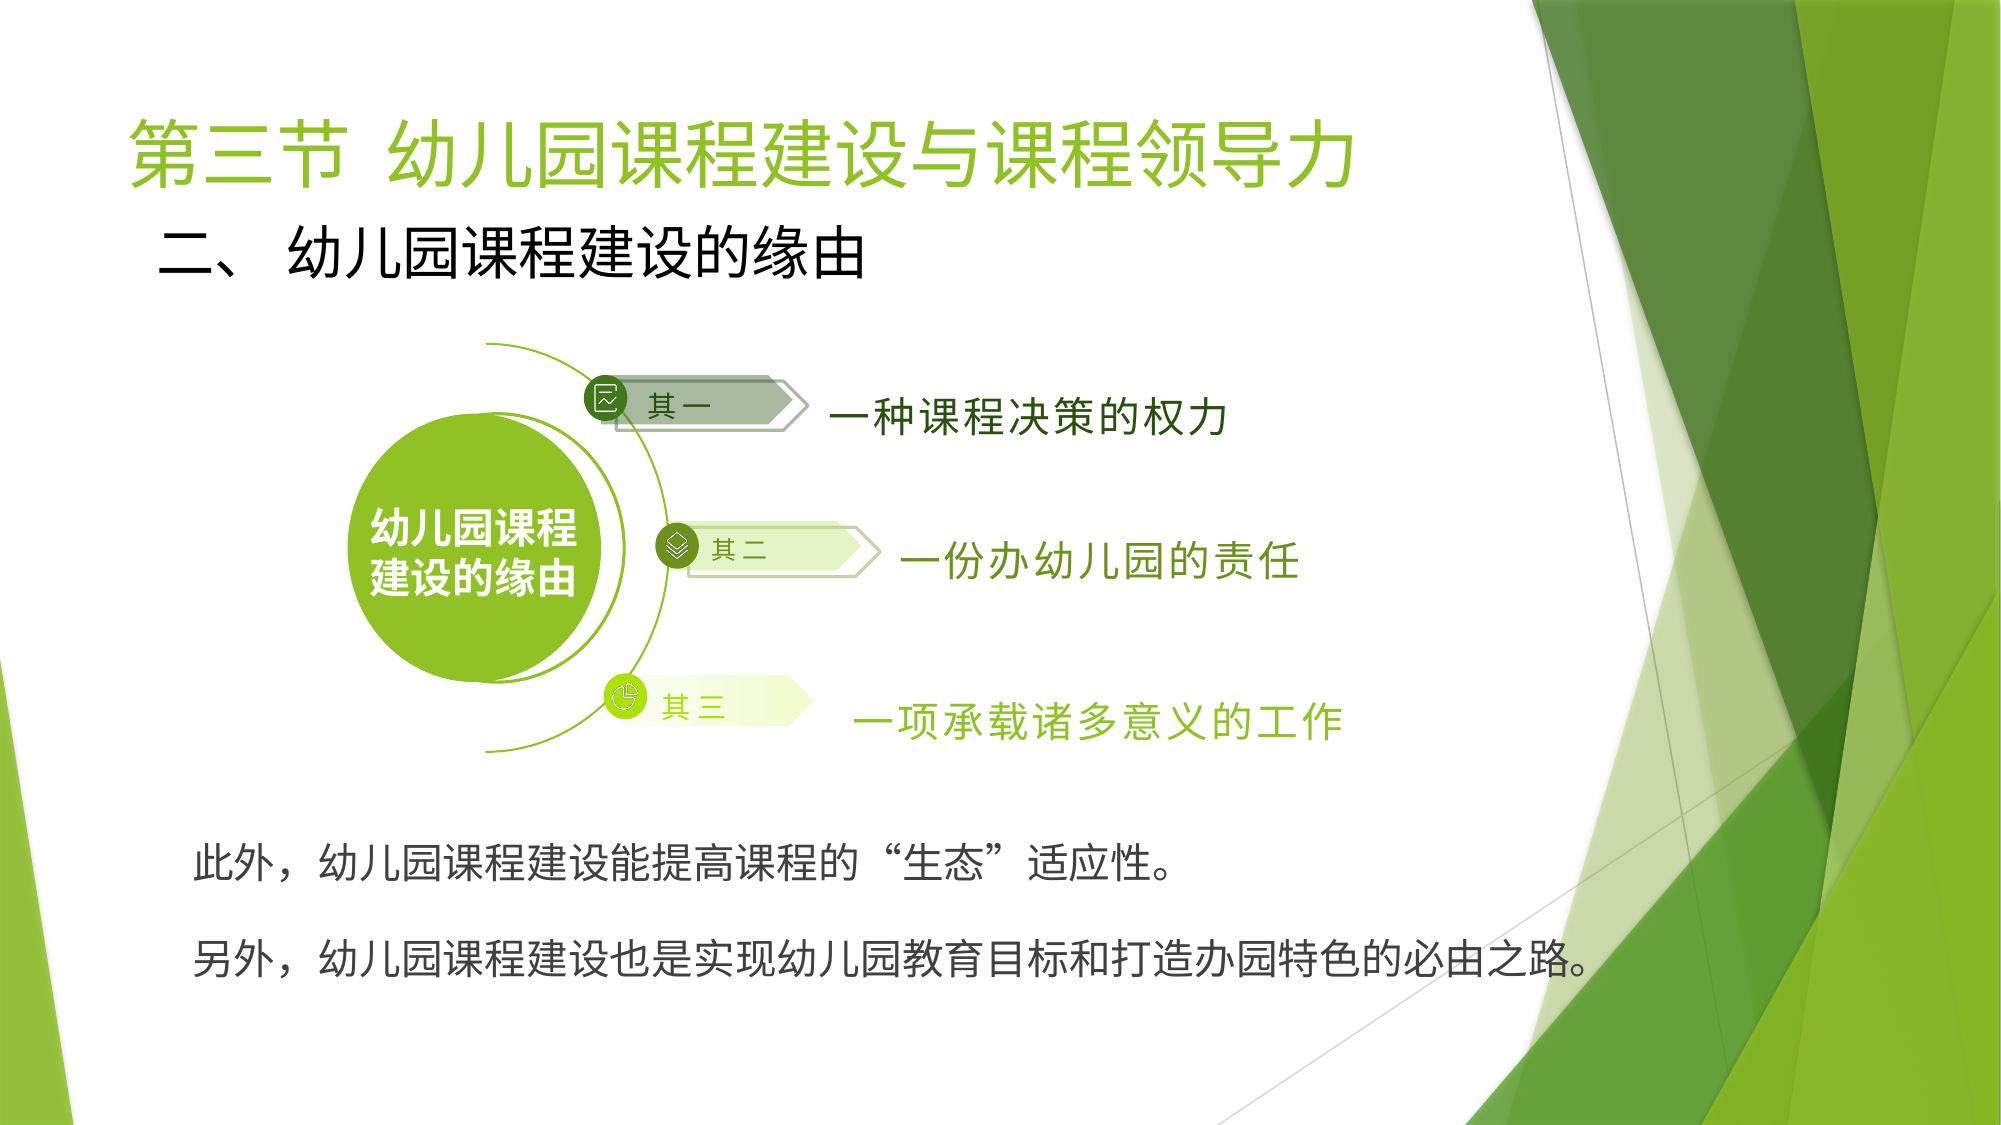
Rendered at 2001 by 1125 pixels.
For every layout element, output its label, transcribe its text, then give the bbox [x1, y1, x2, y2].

text_box 二、 幼儿园课程建设的缘由 [141, 208, 1451, 294]
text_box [303, 343, 1376, 766]
list 此外，幼儿园课程建设能提高课程的“生态”适应性。 另外，幼儿园课程建设也是实现幼儿园教育目标和打造办园特色的必由之路。 [111, 804, 1657, 1022]
title 第三节 幼儿园课程建设与课程领导力 [111, 99, 1522, 317]
